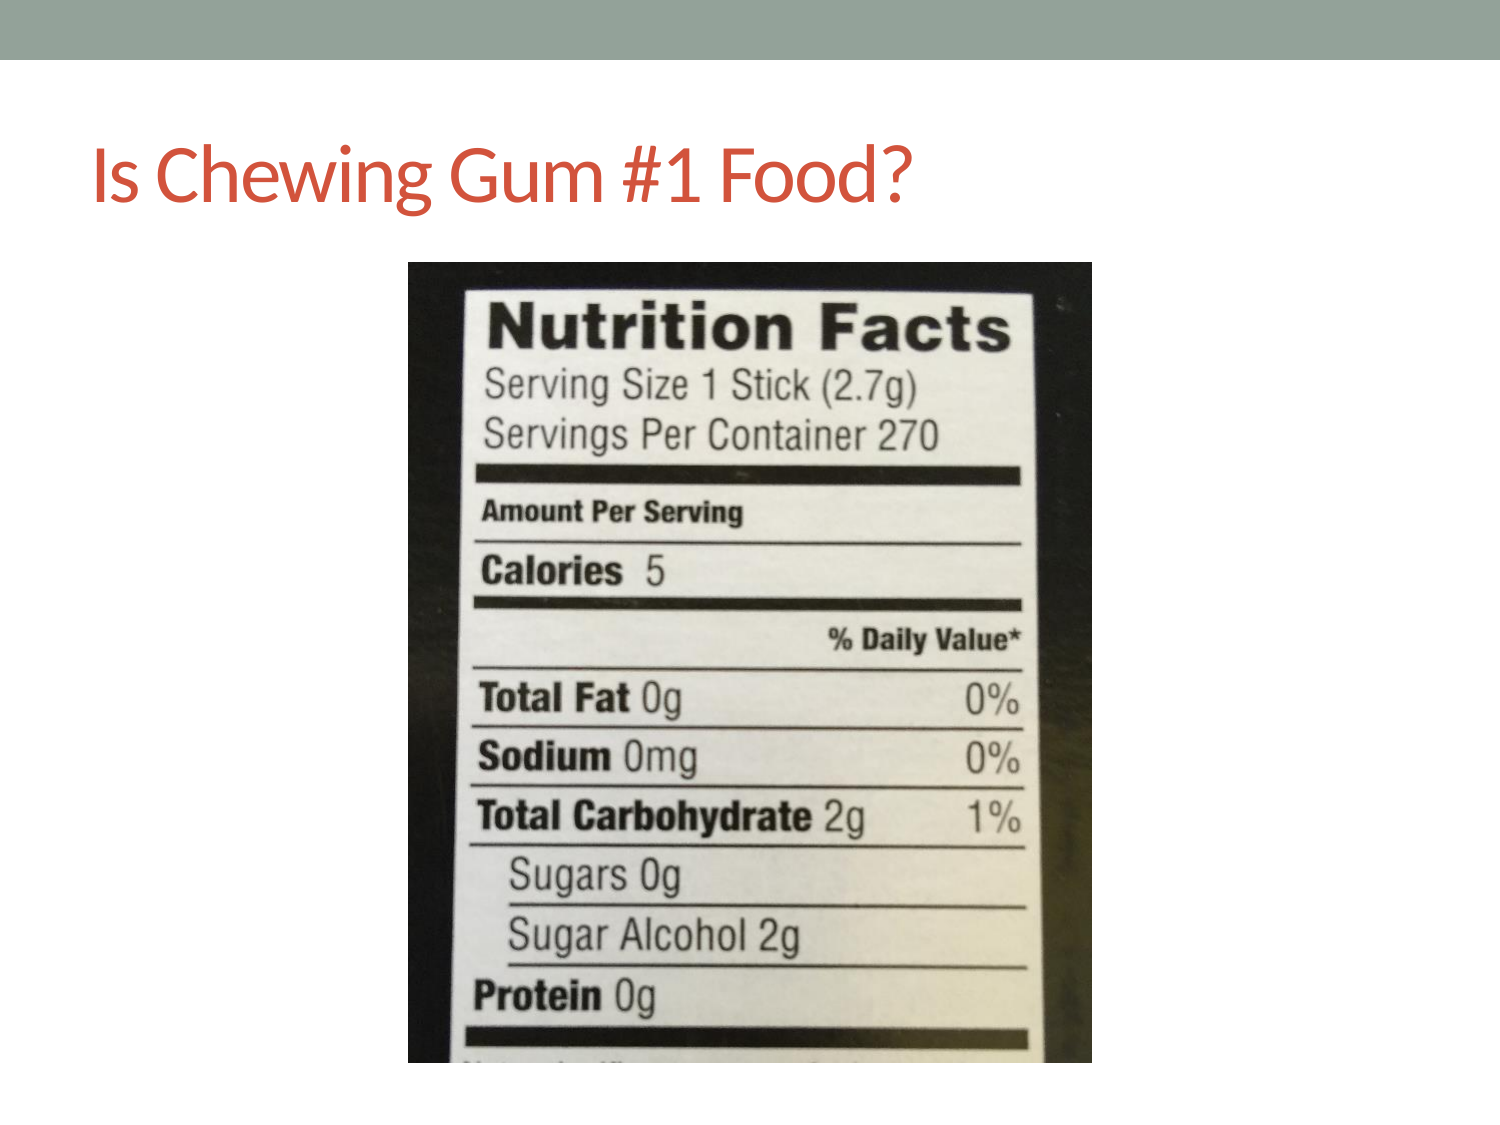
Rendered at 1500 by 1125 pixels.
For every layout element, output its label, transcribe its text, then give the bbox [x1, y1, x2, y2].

title Is Chewing Gum #1 Food? [75, 87, 1425, 250]
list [408, 262, 1092, 1063]
